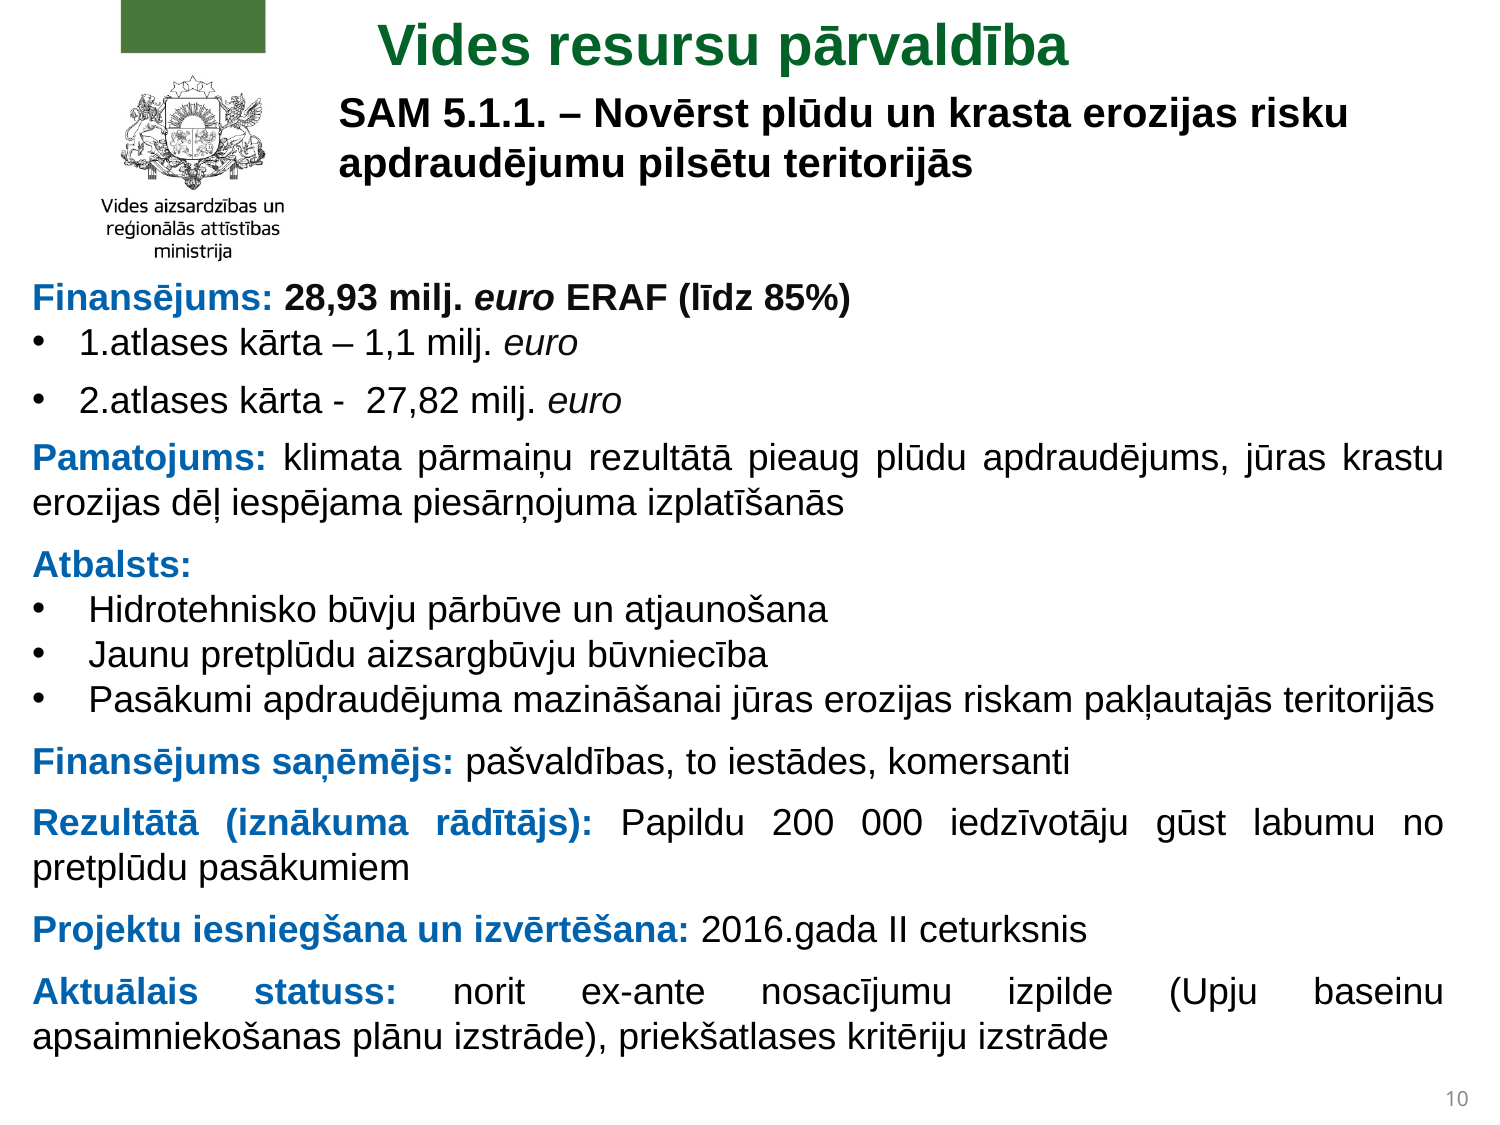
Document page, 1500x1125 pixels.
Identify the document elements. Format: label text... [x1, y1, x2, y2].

text_box Finansējums: 28,93 milj. euro ERAF (līdz 85%) 1.atlases kārta – 1,1 milj. euro 2.atlases kārta - 27,82 milj. euro Pamatojums: klimata pārmaiņu rezultātā pieaug plūdu apdraudējums, jūras krastu erozijas dēļ iespējama piesārņojuma izplatīšanās Atbalsts: Hidrotehnisko būvju pārbūve un atjaunošana Jaunu pretplūdu aizsargbūvju būvniecība Pasākumi apdraudējuma mazināšanai jūras erozijas riskam pakļautajās teritorijās Finansējums saņēmējs: pašvaldības, to iestādes, komersanti Rezultātā (iznākuma rādītājs): Papildu 200 000 iedzīvotāju gūst labumu no pretplūdu pasākumiem Projektu iesniegšana un izvērtēšana: 2016.gada II ceturksnis Aktuālais statuss: norit ex-ante nosacījumu izpilde (Upju baseinu apsaimniekošanas plānu izstrāde), priekšatlases kritēriju izstrāde [17, 265, 1459, 1075]
text_box SAM 5.1.1. – Novērst plūdu un krasta erozijas risku apdraudējumu pilsētu teritorijās [323, 78, 1460, 194]
slide_number 10 [1409, 1074, 1484, 1125]
picture [48, 91, 338, 265]
text_box Vides resursu pārvaldība [0, 0, 1447, 91]
